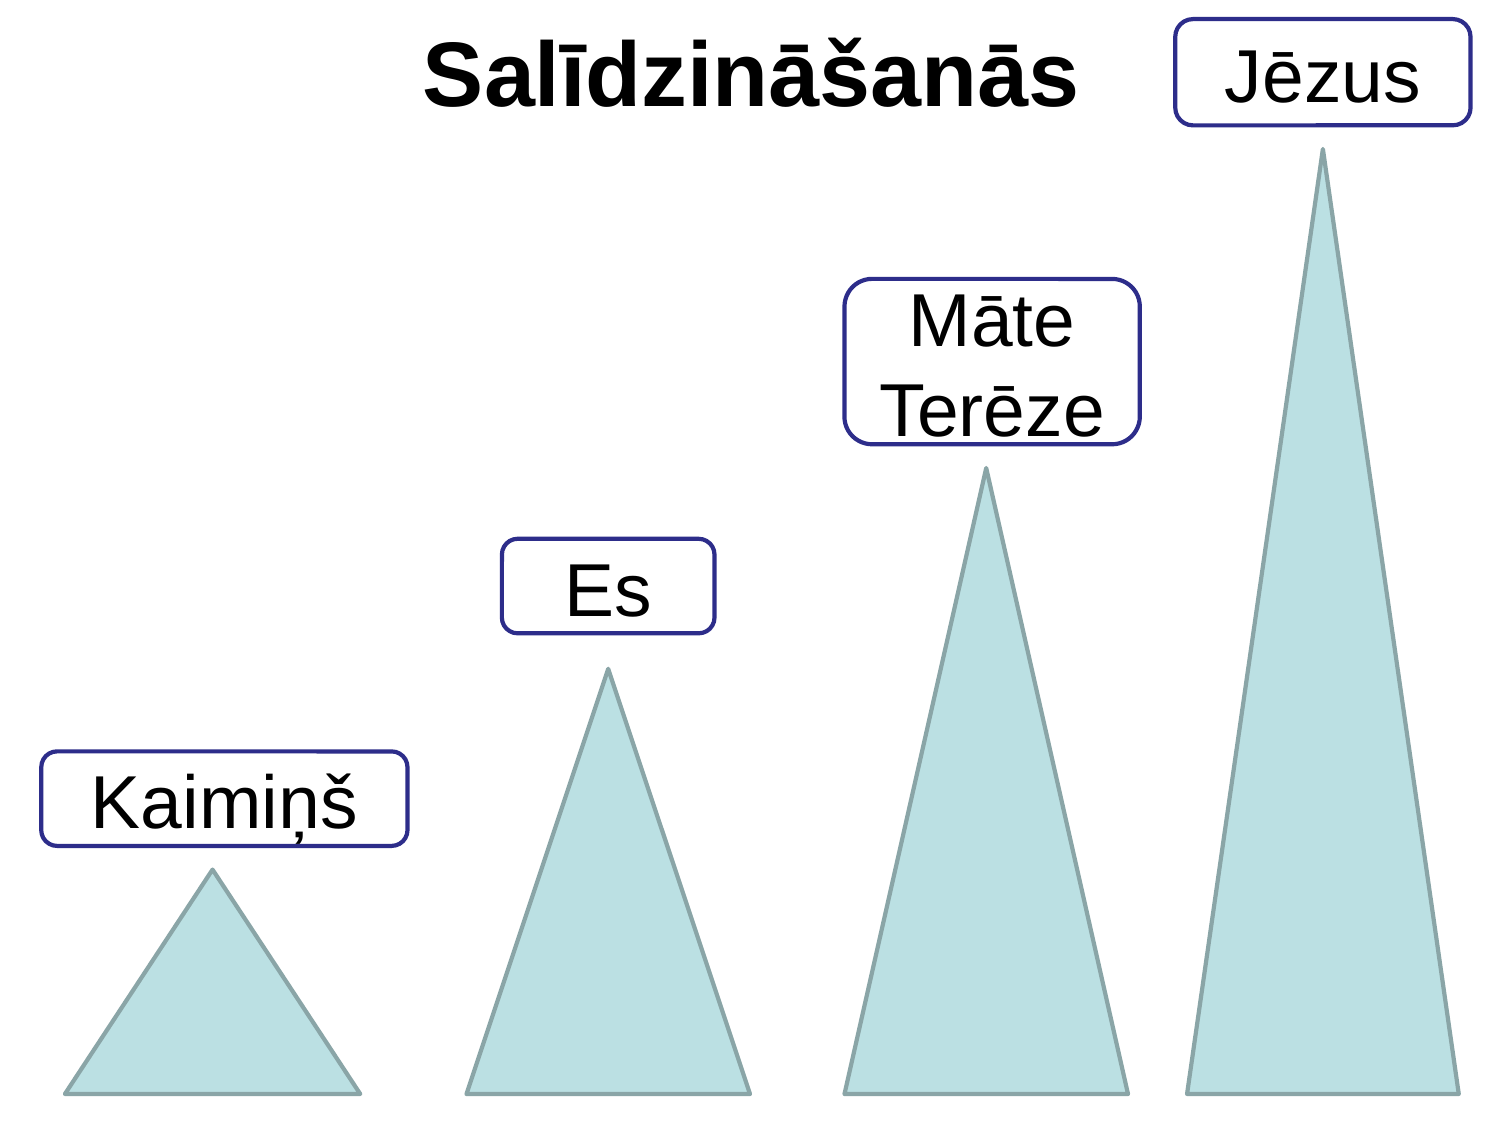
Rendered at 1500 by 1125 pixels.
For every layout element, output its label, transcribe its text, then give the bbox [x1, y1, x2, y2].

text_box Kaimiņš [39, 749, 410, 849]
text_box [63, 867, 363, 1097]
slide_number 5 [1074, 1024, 1426, 1103]
text_box Jēzus [1173, 16, 1473, 128]
text_box Es [499, 536, 717, 636]
title Salīdzināšanās [76, 0, 1428, 140]
text_box Māte Terēze [842, 276, 1142, 447]
text_box [842, 465, 1131, 1097]
text_box [1184, 146, 1461, 1097]
text_box [464, 666, 752, 1097]
